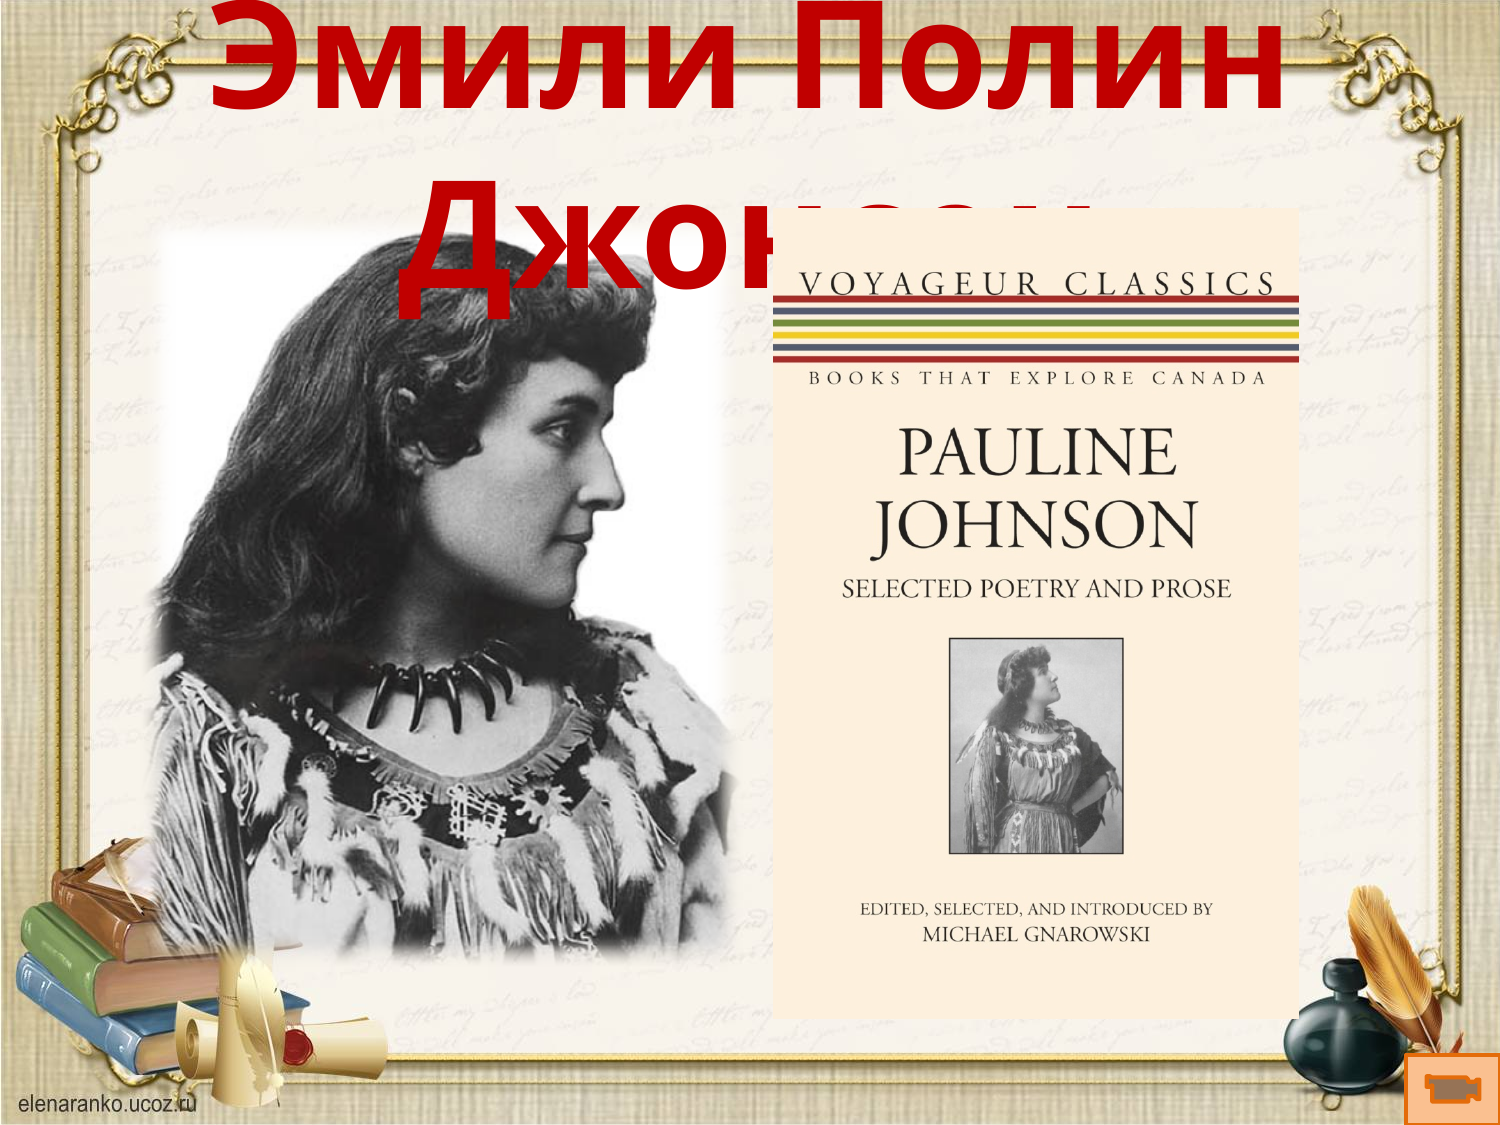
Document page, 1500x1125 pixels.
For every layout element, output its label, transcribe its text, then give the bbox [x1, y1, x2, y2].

picture [0, 0, 1500, 1125]
text_box [1404, 1053, 1500, 1125]
title Эмили Полин Джонсон [75, 45, 1425, 233]
